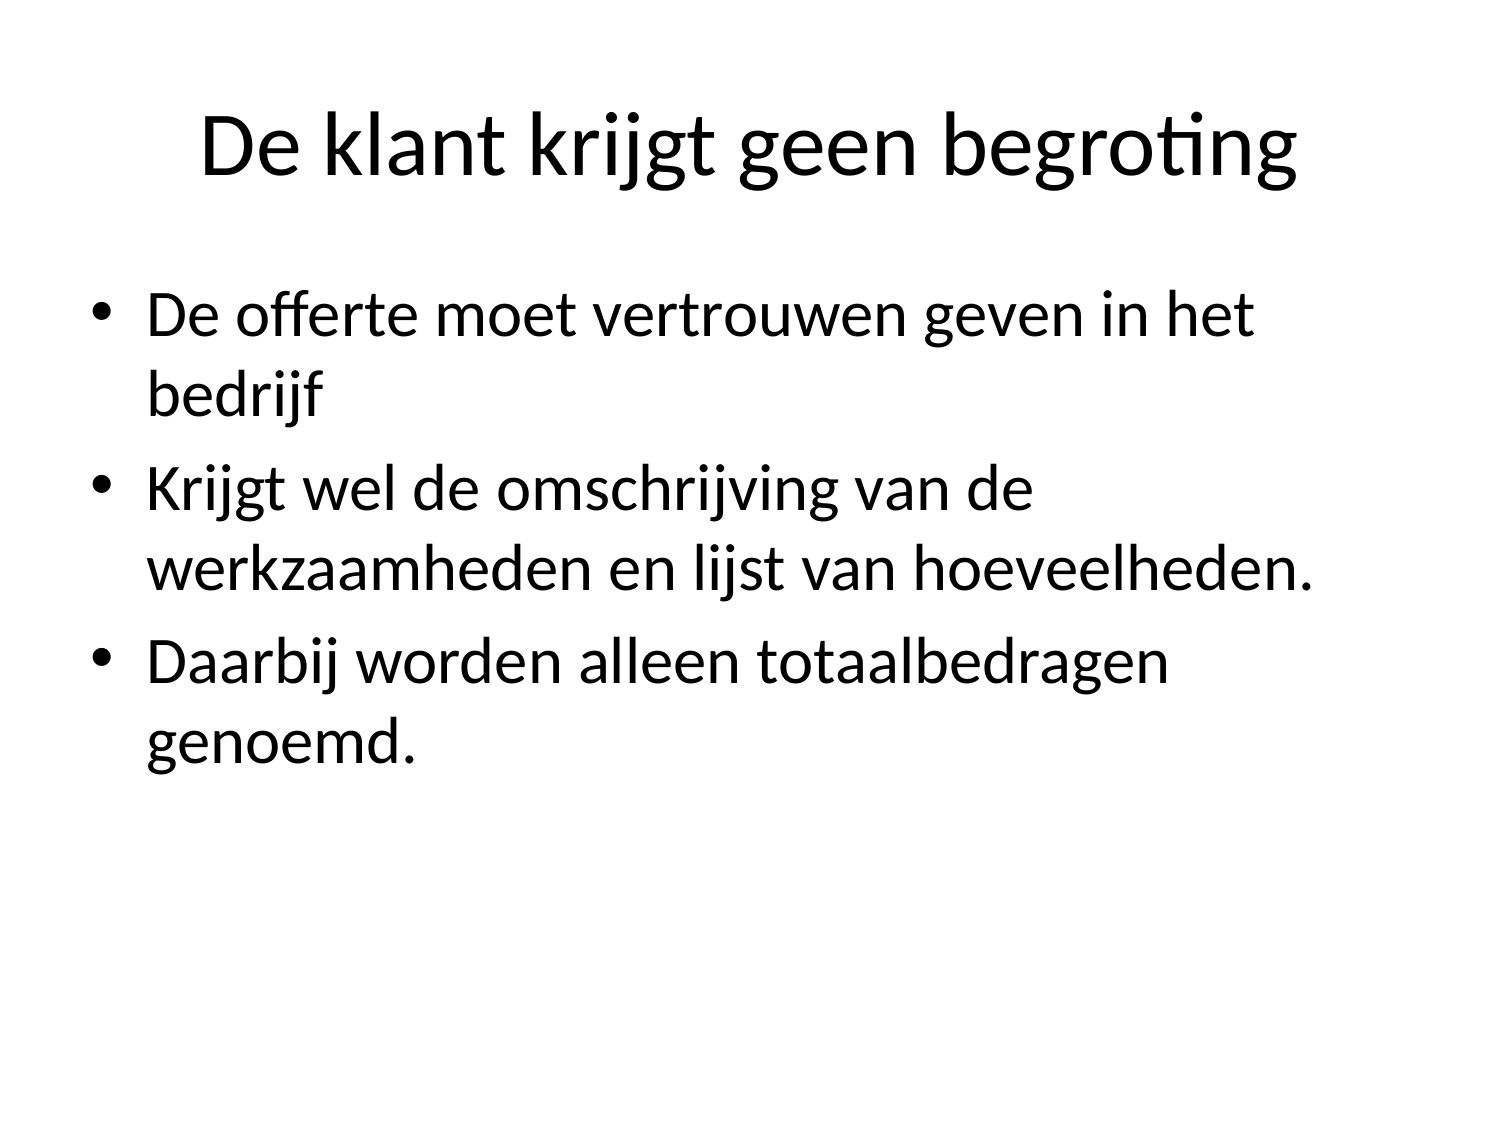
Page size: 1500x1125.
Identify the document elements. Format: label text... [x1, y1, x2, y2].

list De offerte moet vertrouwen geven in het bedrijf Krijgt wel de omschrijving van de werkzaamheden en lijst van hoeveelheden. Daarbij worden alleen totaalbedragen genoemd. [75, 262, 1425, 1005]
title De klant krijgt geen begroting [75, 45, 1425, 233]
